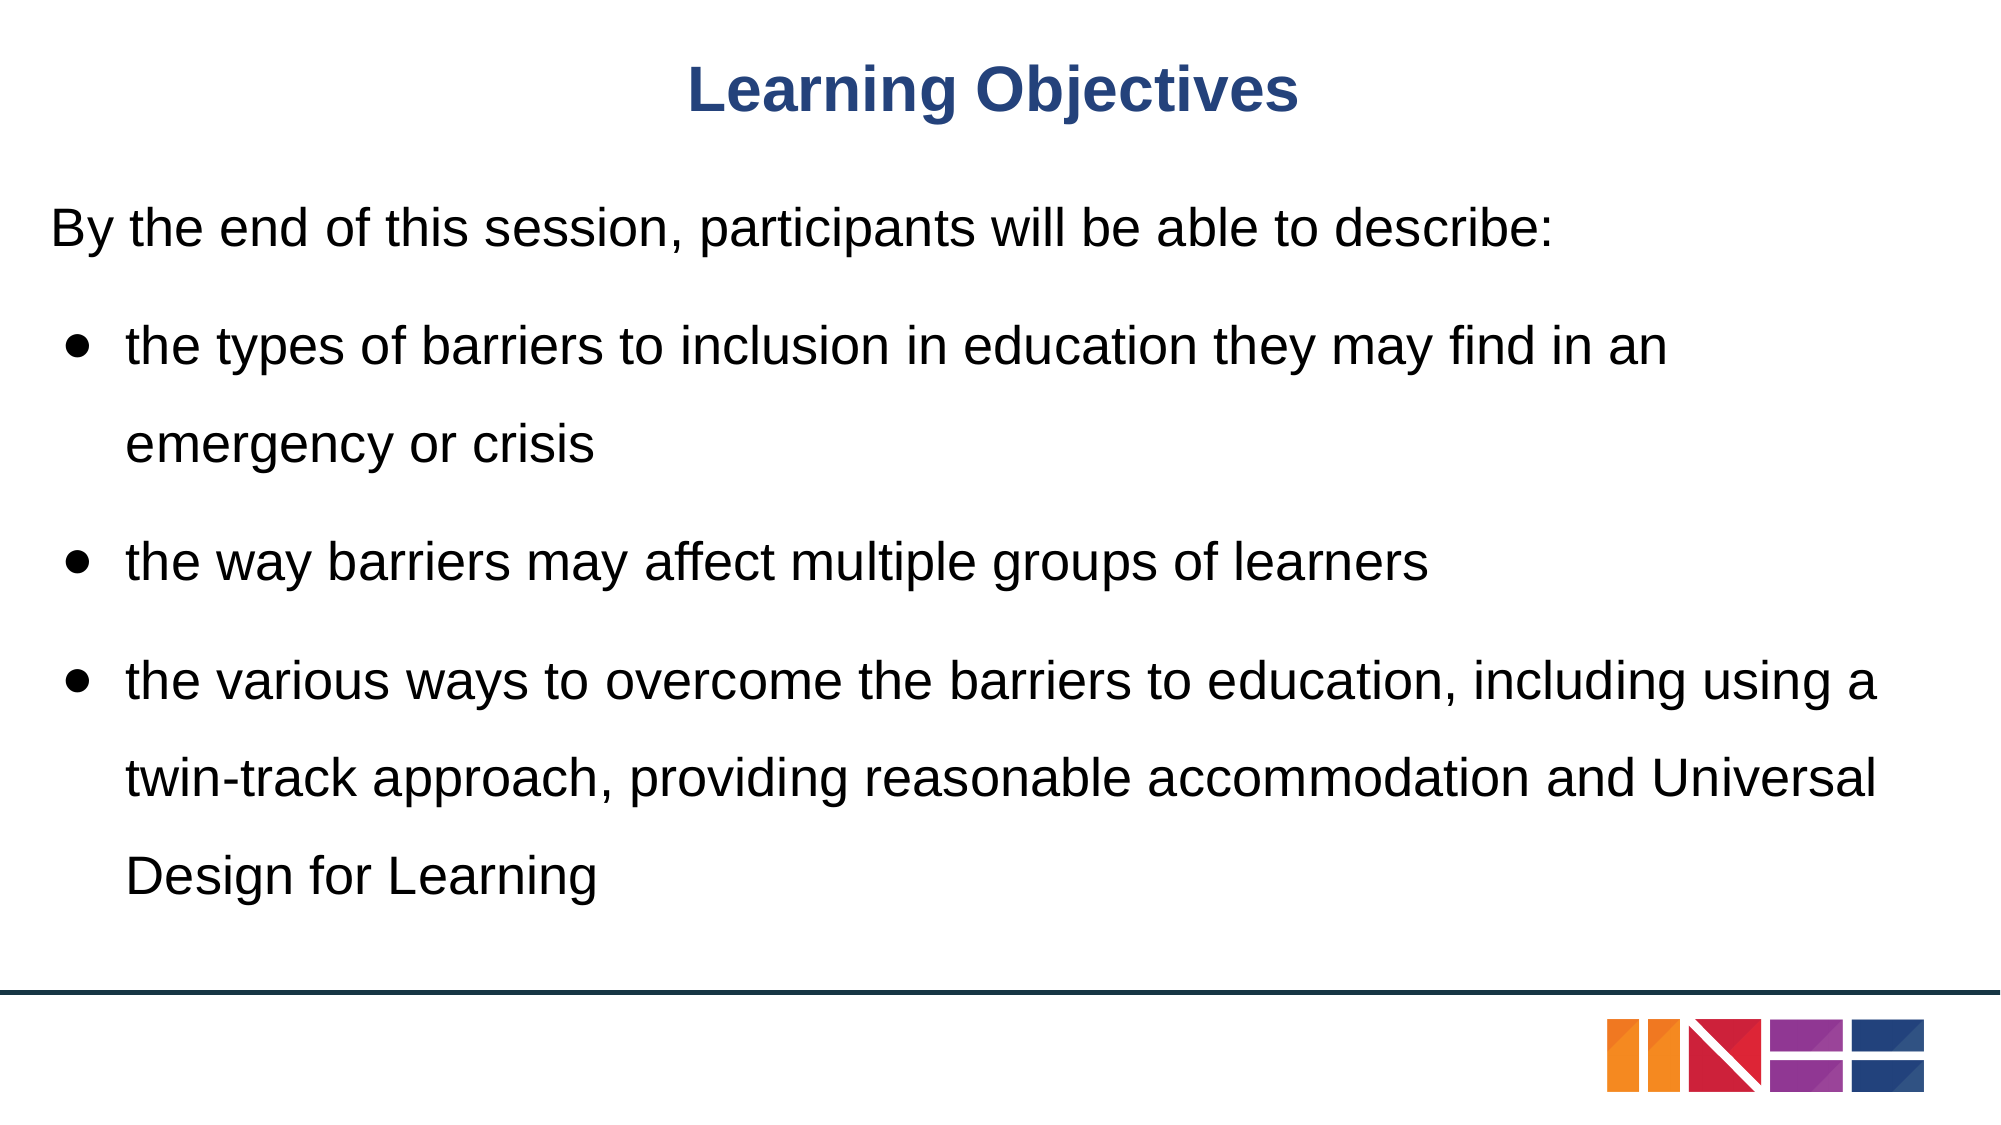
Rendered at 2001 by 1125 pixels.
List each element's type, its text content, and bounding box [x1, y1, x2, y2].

picture [1607, 1019, 1924, 1092]
list By the end of this session, participants will be able to describe: the types of barriers to inclusion in education they may find in an emergency or crisis the way barriers may affect multiple groups of learners the various ways to overcome the barriers to education, including using a twin-track approach, providing reasonable accommodation and Universal Design for Learning [31, 172, 1971, 935]
title Learning Objectives [31, 28, 1957, 145]
